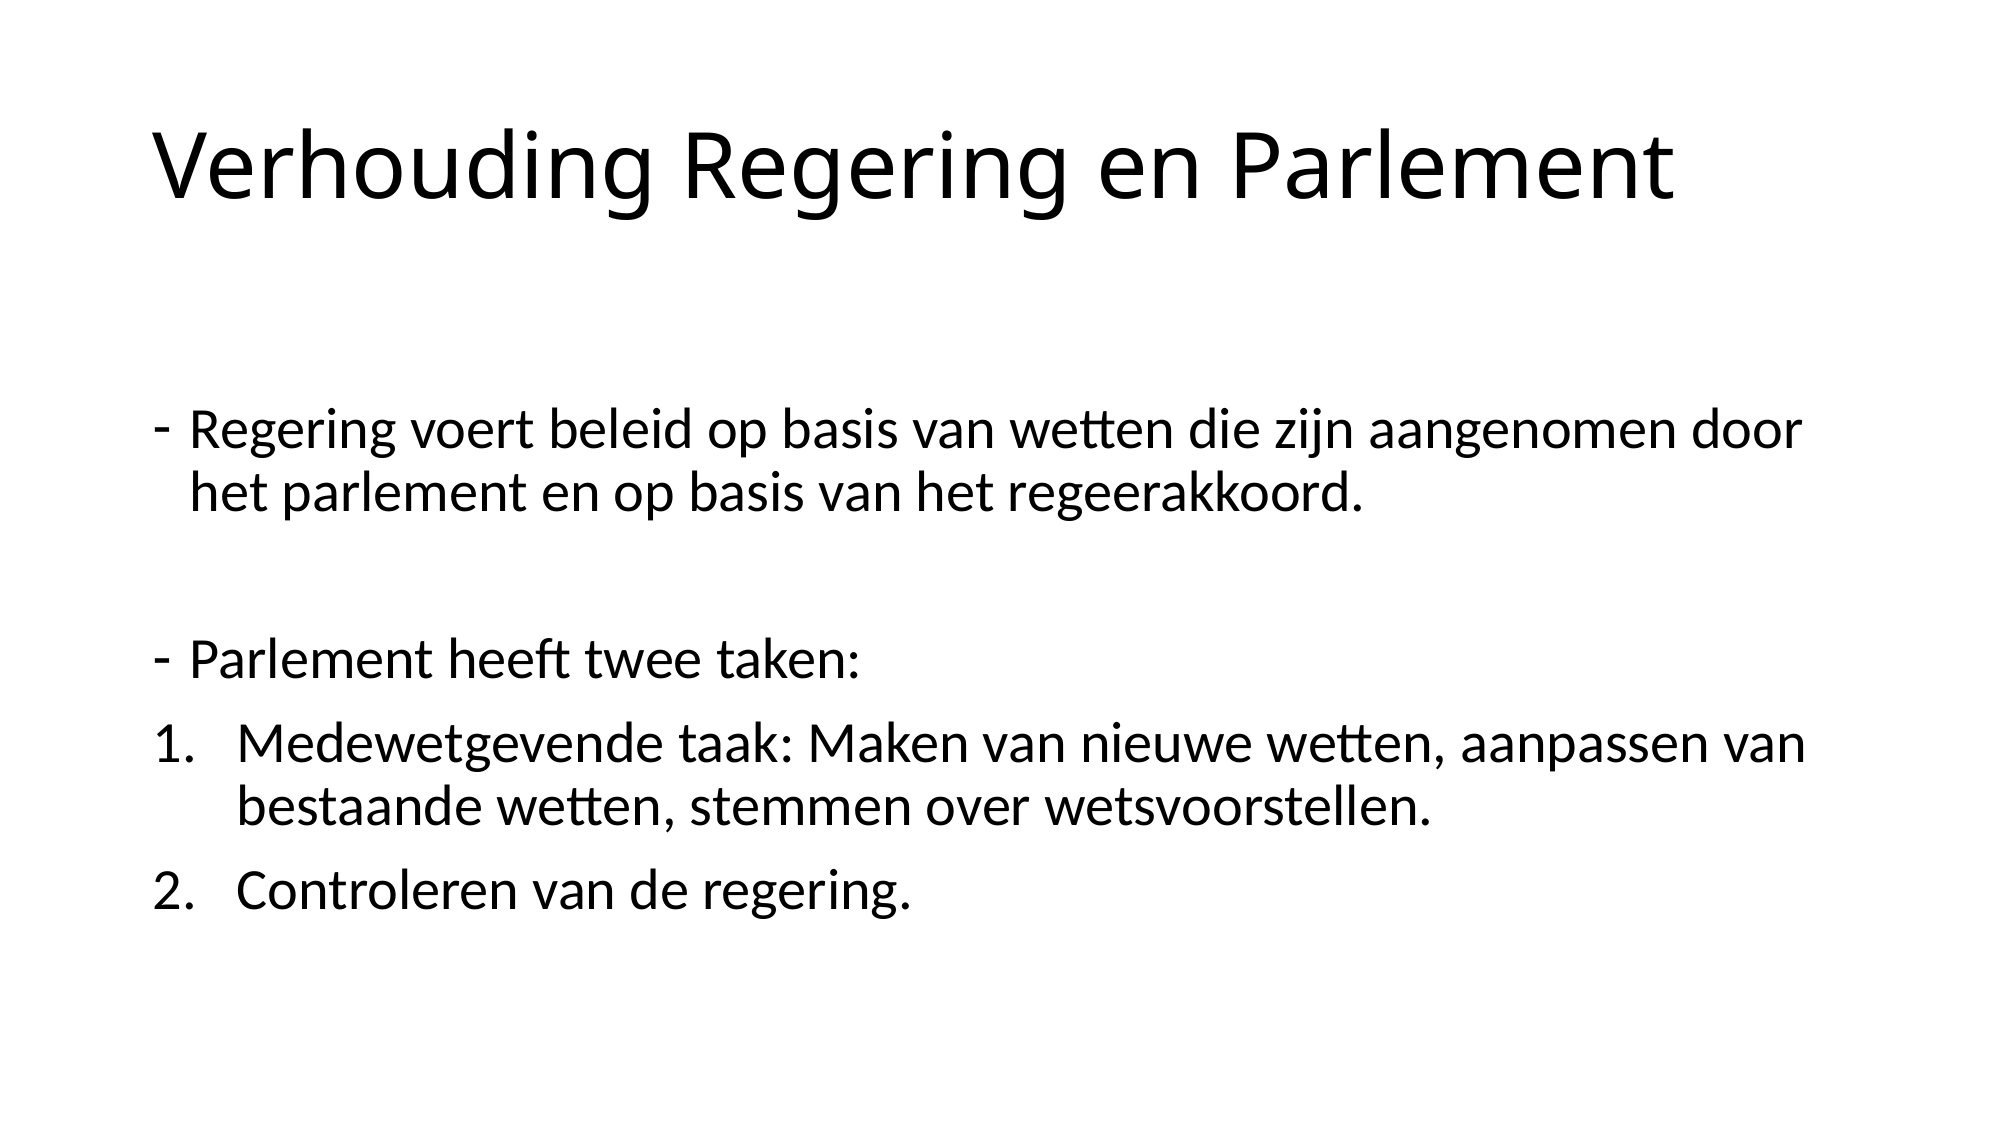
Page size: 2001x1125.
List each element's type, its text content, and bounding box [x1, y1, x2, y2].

list Regering voert beleid op basis van wetten die zijn aangenomen door het parlement en op basis van het regeerakkoord. Parlement heeft twee taken: Medewetgevende taak: Maken van nieuwe wetten, aanpassen van bestaande wetten, stemmen over wetsvoorstellen. Controleren van de regering. [137, 299, 1863, 1014]
title Verhouding Regering en Parlement [137, 59, 1863, 278]
